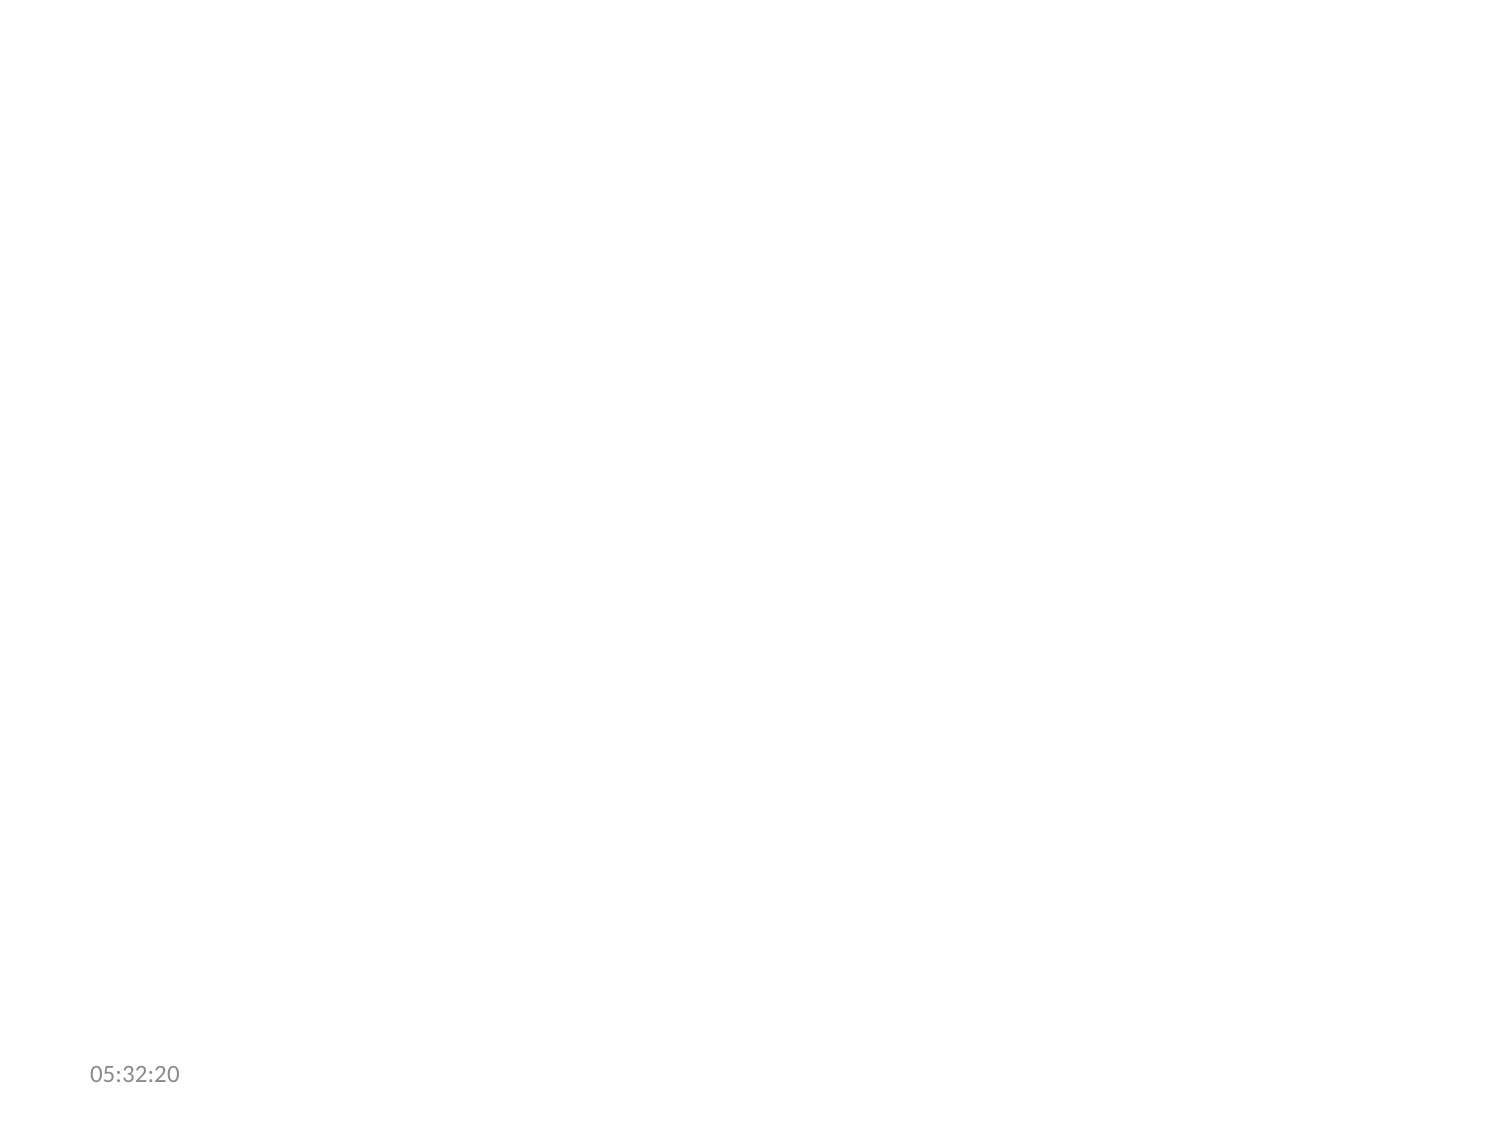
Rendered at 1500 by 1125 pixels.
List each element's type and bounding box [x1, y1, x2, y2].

slide_number [75, 1042, 425, 1103]
